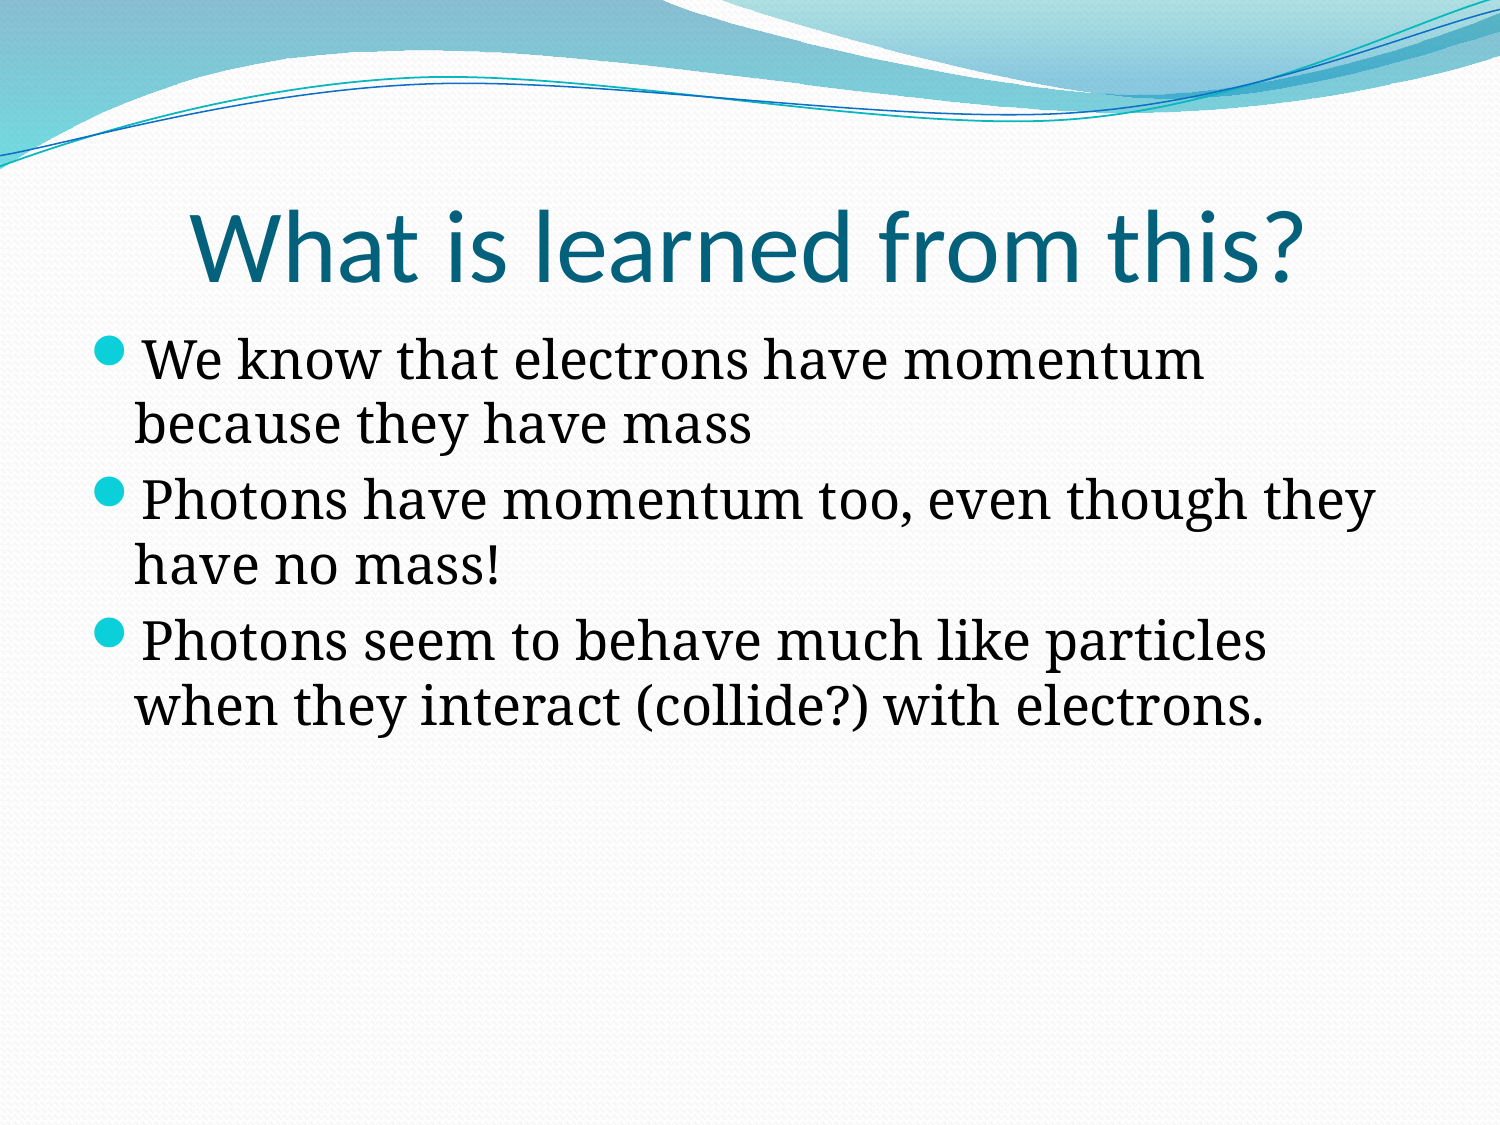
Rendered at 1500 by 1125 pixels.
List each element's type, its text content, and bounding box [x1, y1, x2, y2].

title What is learned from this? [74, 115, 1426, 304]
list We know that electrons have momentum because they have mass Photons have momentum too, even though they have no mass! Photons seem to behave much like particles when they interact (collide?) with electrons. [74, 317, 1426, 1038]
